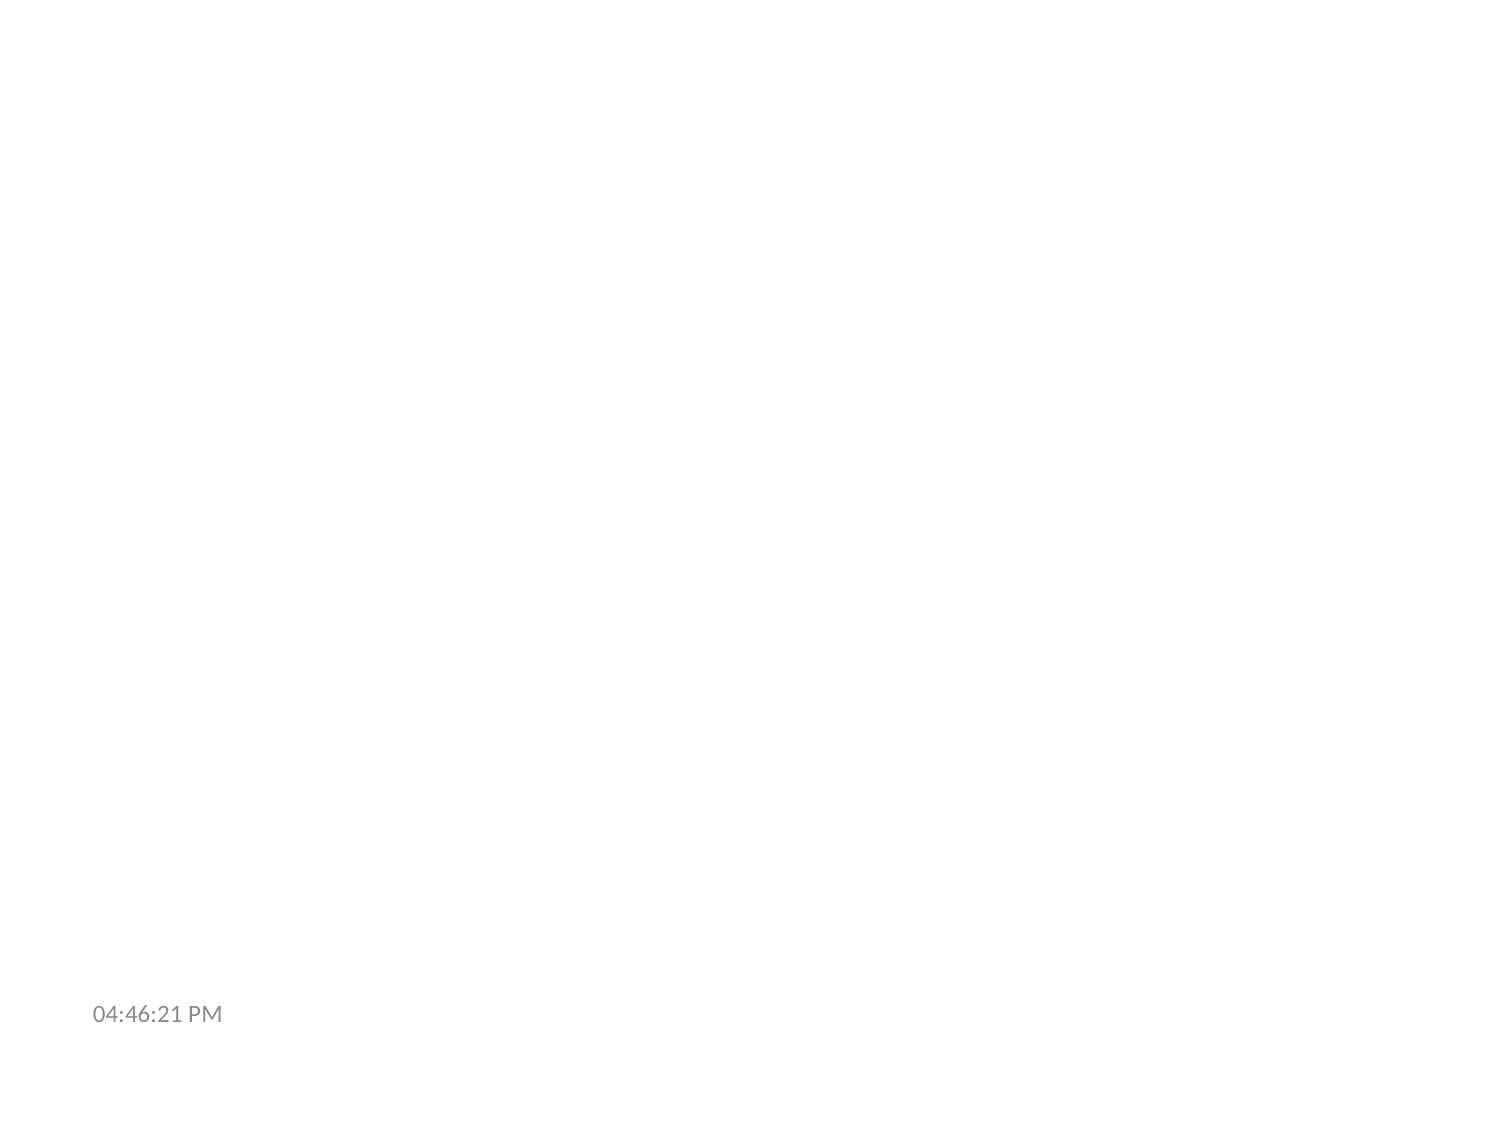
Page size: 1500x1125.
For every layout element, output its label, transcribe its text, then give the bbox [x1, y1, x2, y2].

text_box 3:35:09 PM [77, 982, 428, 1043]
